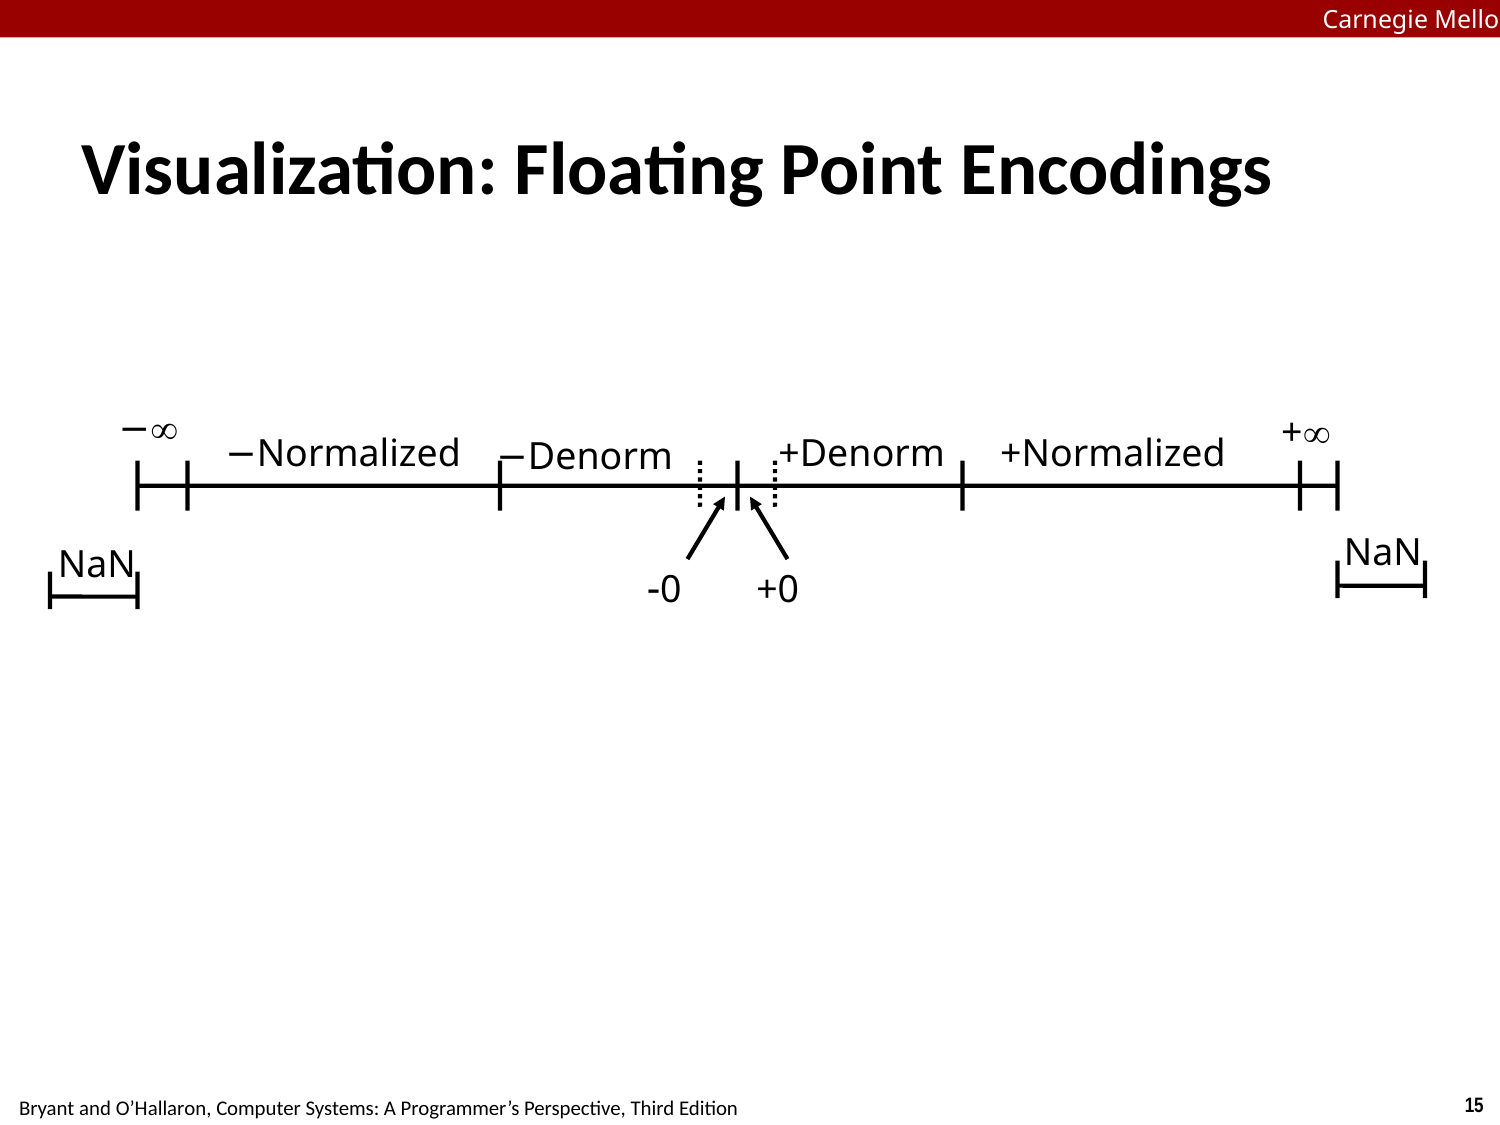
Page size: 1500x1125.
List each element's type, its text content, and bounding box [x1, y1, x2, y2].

text_box [0, 0, 1500, 38]
text_box [750, 496, 788, 559]
text_box +Normalized [993, 423, 1233, 481]
text_box −Denorm [490, 425, 680, 483]
text_box Carnegie Mellon [1322, 3, 1500, 33]
text_box NaN [51, 534, 143, 592]
text_box −Normalized [219, 423, 468, 481]
text_box NaN [1337, 521, 1429, 580]
text_box − [112, 398, 185, 456]
text_box + [1274, 402, 1337, 460]
text_box +0 [749, 559, 806, 617]
title Visualization: Floating Point Encodings [74, 74, 1402, 255]
text_box +Denorm [772, 423, 952, 481]
text_box [687, 496, 725, 560]
text_box 0 [641, 558, 688, 617]
